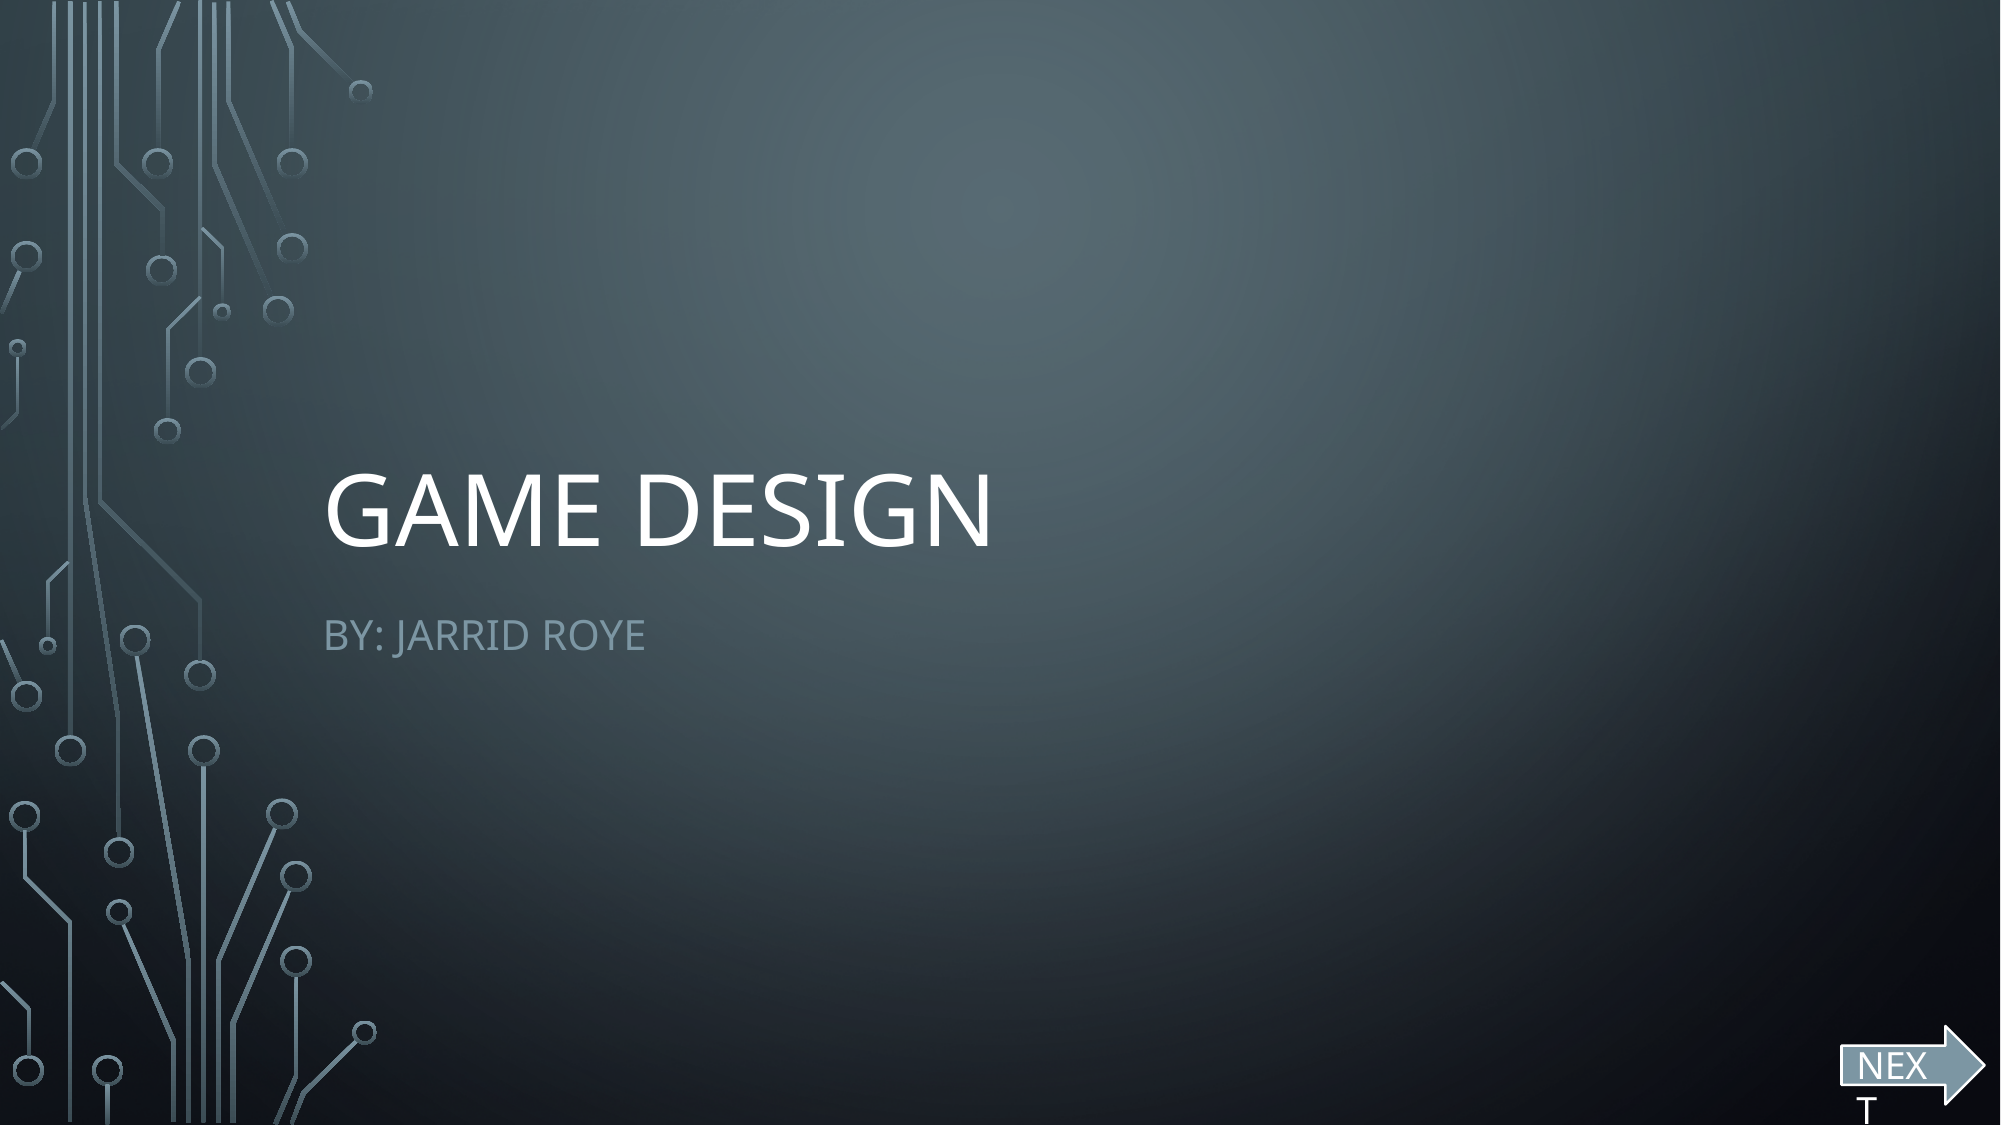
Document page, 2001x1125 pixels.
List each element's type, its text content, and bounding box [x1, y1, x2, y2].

title Game Design [307, 184, 1750, 576]
text_box [1944, 1024, 1956, 1034]
text_box [1958, 1036, 1986, 1094]
text_box NEXT [1841, 1034, 1958, 1125]
subtitle By: Jarrid ROye [307, 590, 1750, 863]
